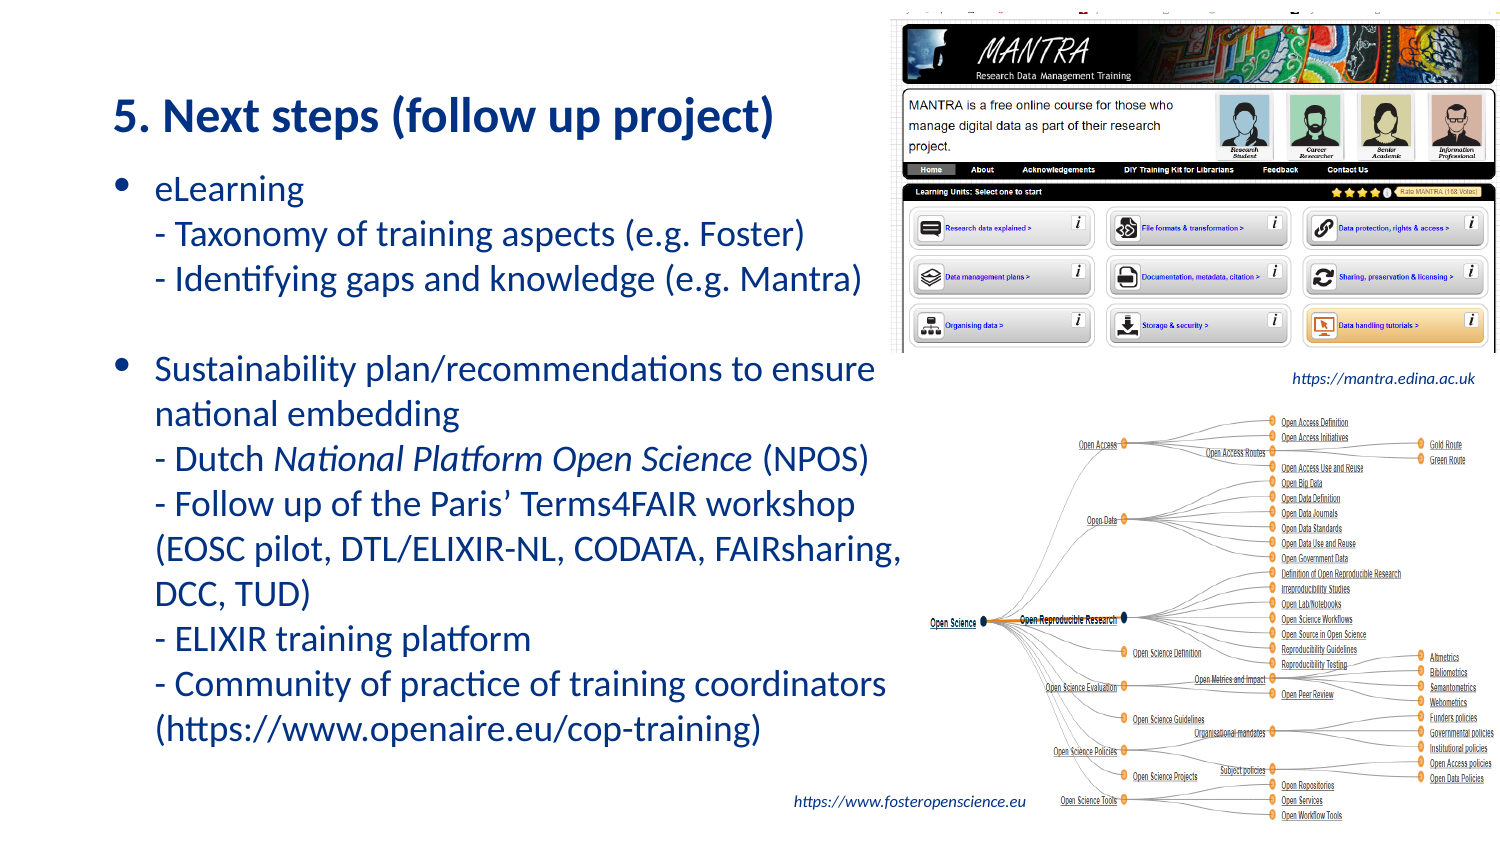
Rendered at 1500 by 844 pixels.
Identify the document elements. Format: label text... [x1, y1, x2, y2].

picture [889, 12, 1500, 353]
text_box eLearning - Taxonomy of training aspects (e.g. Foster) - Identifying gaps and knowledge (e.g. Mantra) Sustainability plan/recommendations to ensure national embedding - Dutch National Platform Open Science (NPOS) - Follow up of the Paris’ Terms4FAIR workshop (EOSC pilot, DTL/ELIXIR-NL, CODATA, FAIRsharing, DCC, TUD) - ELIXIR training platform - Community of practice of training coordinators (https://www.openaire.eu/cop-training) [101, 158, 1408, 670]
text_box https://www.fosteropenscience.eu [778, 775, 920, 821]
text_box https://mantra.edina.ac.uk [1277, 361, 1497, 398]
text_box 5. Next steps (follow up project) [101, 52, 884, 158]
picture [926, 401, 1500, 837]
